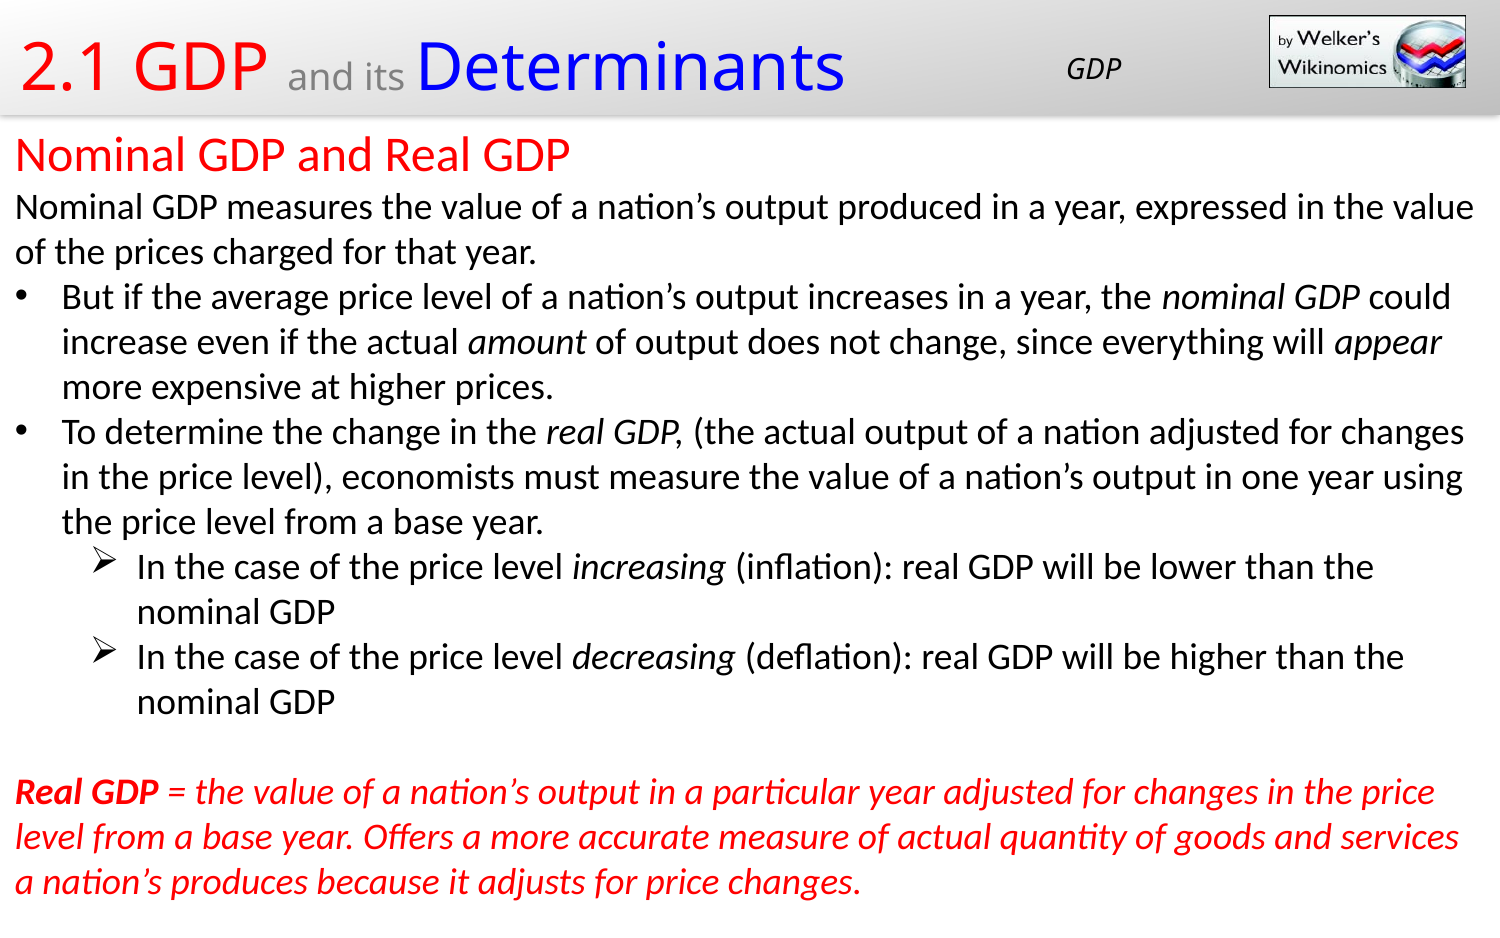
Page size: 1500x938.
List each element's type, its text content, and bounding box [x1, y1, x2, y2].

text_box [0, 0, 1500, 115]
text_box Nominal GDP and Real GDP Nominal GDP measures the value of a nation’s output produced in a year, expressed in the value of the prices charged for that year. But if the average price level of a nation’s output increases in a year, the nominal GDP could increase even if the actual amount of output does not change, since everything will appear more expensive at higher prices. To determine the change in the real GDP, (the actual output of a nation adjusted for changes in the price level), economists must measure the value of a nation’s output in one year using the price level from a base year. In the case of the price level increasing (inflation): real GDP will be lower than the nominal GDP In the case of the price level decreasing (deflation): real GDP will be higher than the nominal GDP Real GDP = the value of a nation’s output in a particular year adjusted for changes in the price level from a base year. Offers a more accurate measure of actual quantity of goods and services a nation’s produces because it adjusts for price changes. [0, 123, 1500, 910]
